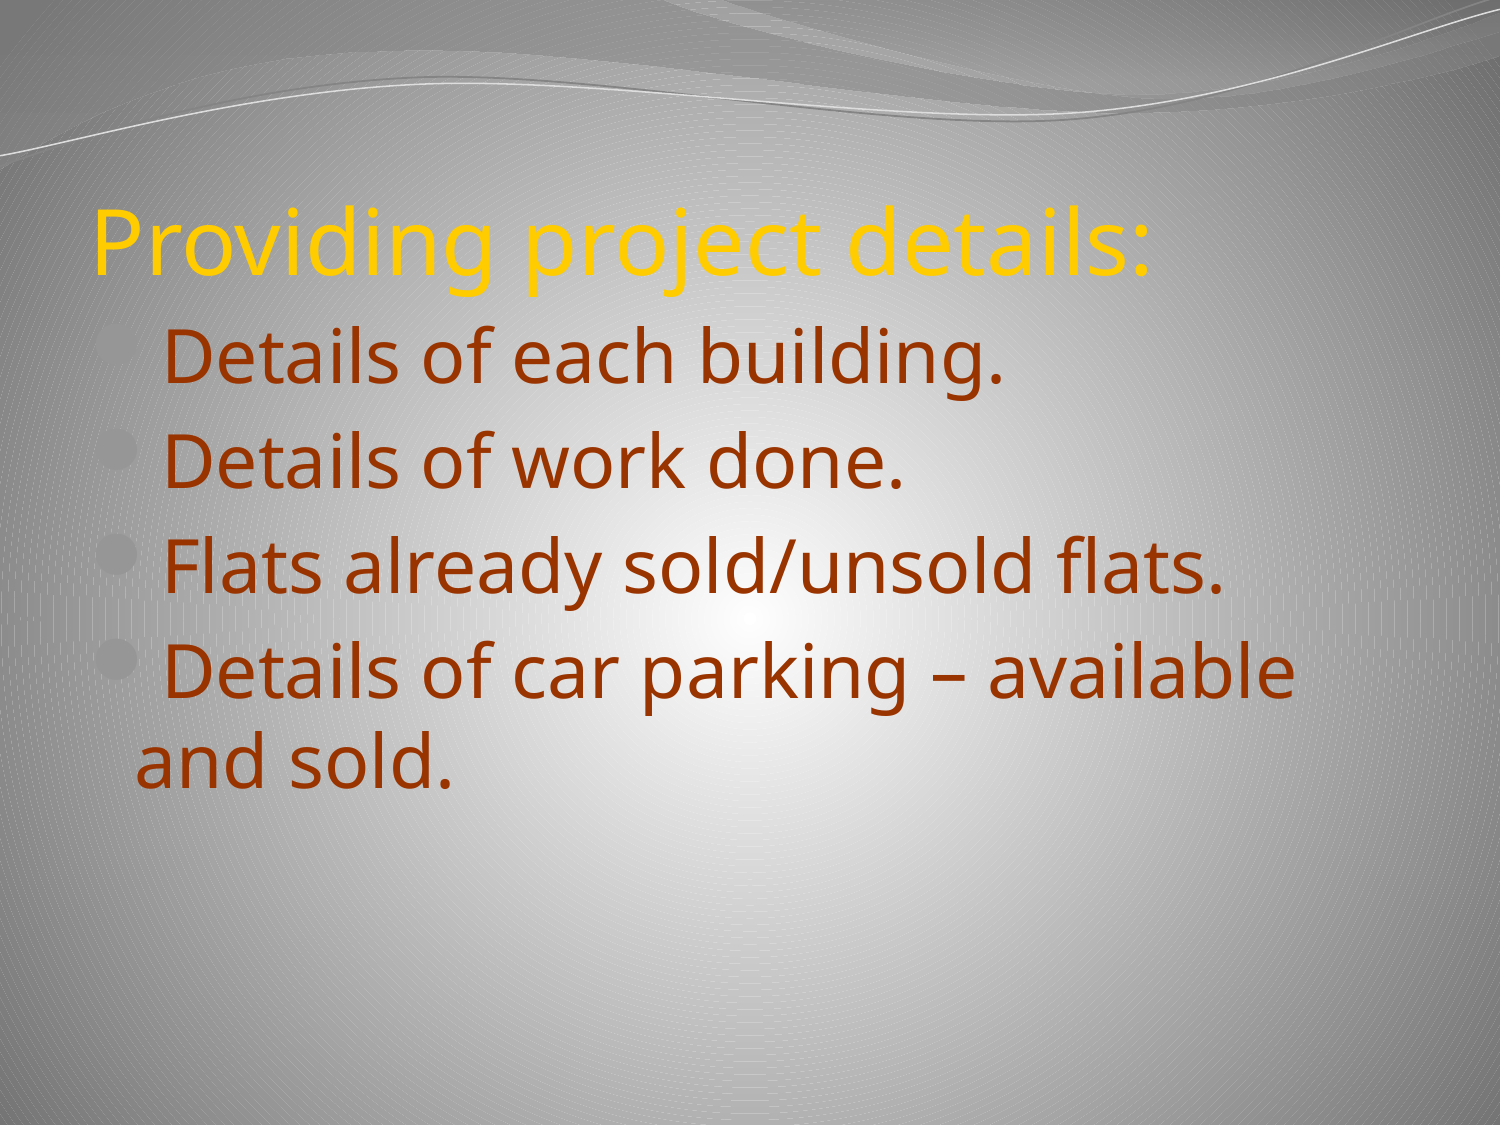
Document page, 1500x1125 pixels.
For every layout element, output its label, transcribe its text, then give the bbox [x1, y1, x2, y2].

list Providing project details: Details of each building. Details of work done. Flats already sold/unsold flats. Details of car parking – available and sold. [75, 175, 1425, 1067]
